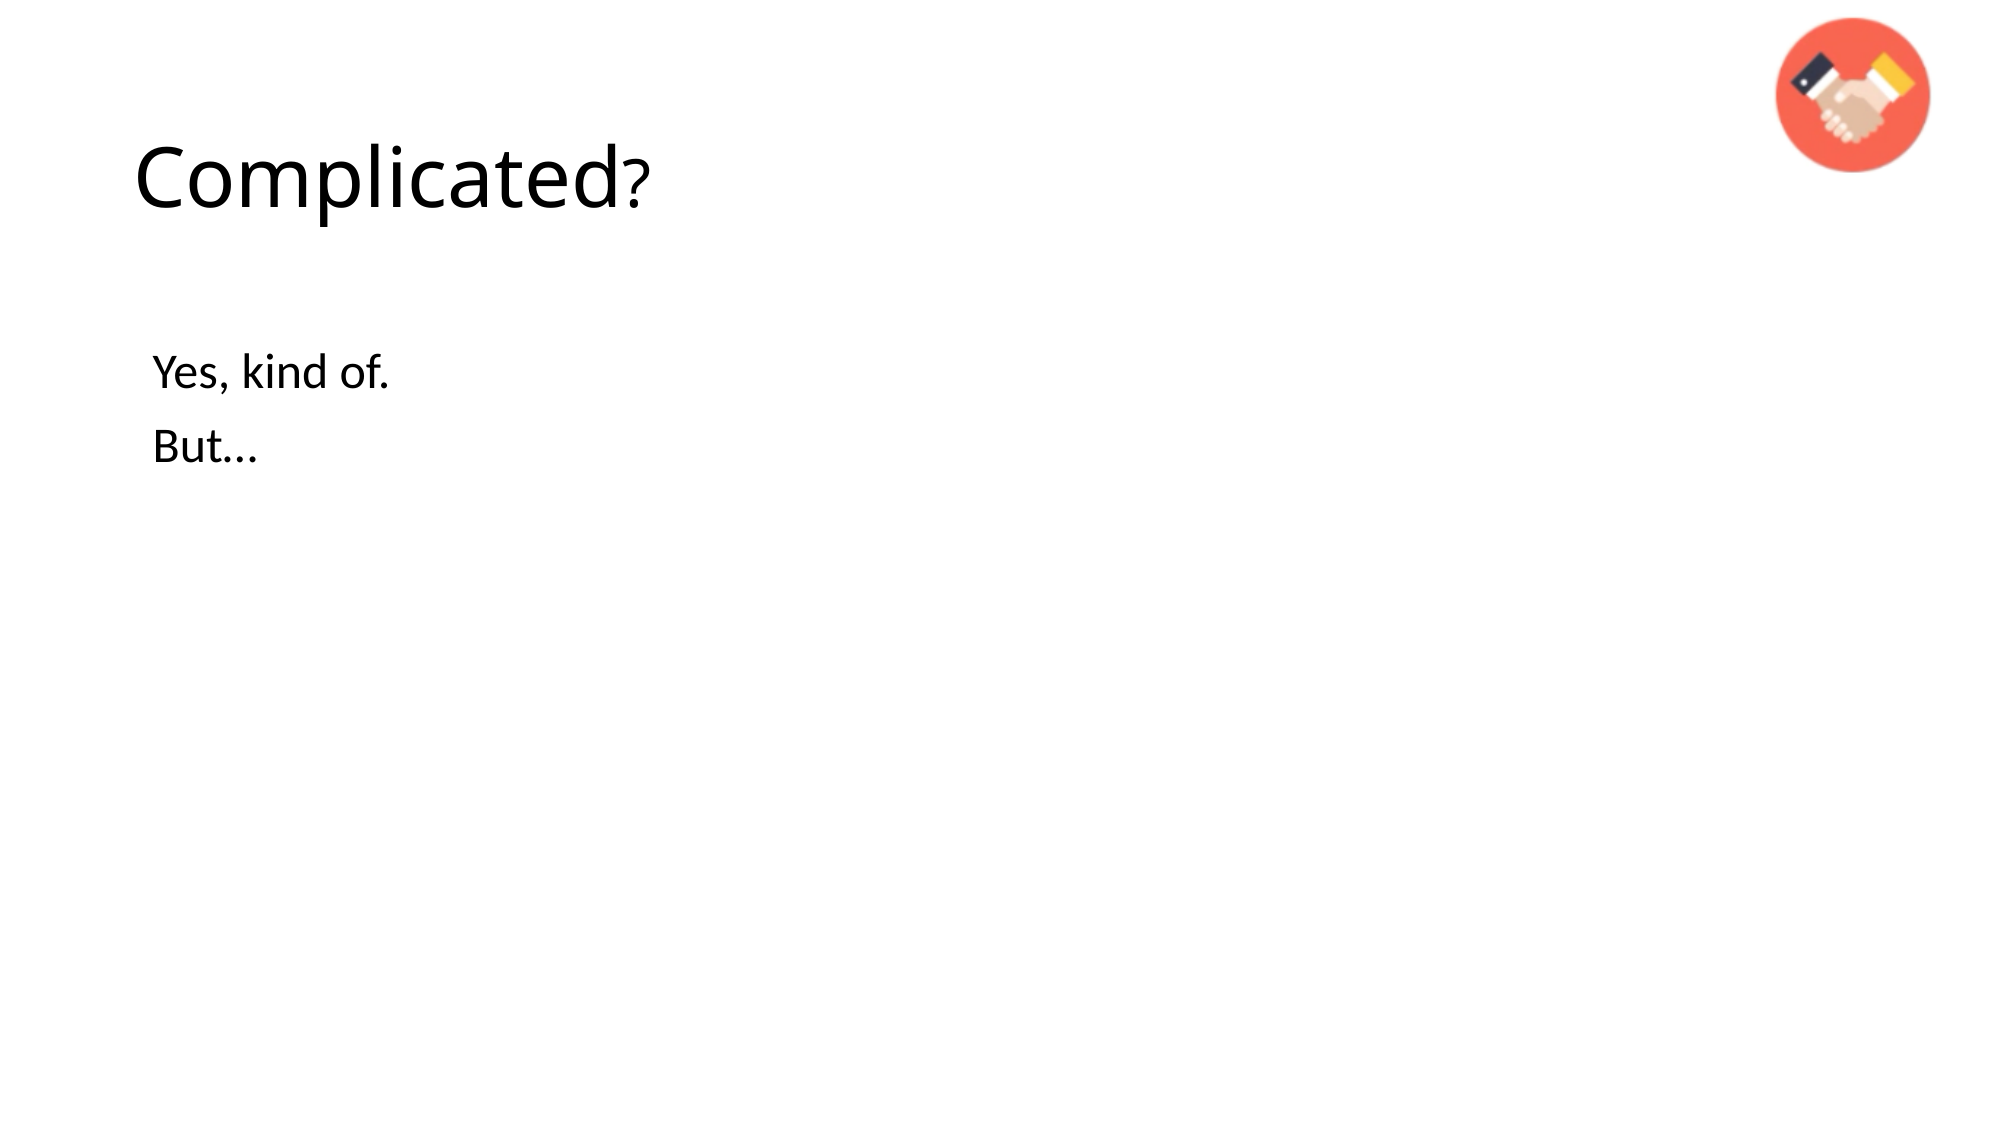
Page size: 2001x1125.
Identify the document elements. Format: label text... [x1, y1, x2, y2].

list Yes, kind of. But… [137, 337, 783, 963]
title Complicated? [118, 0, 764, 233]
picture [1749, 8, 1954, 182]
